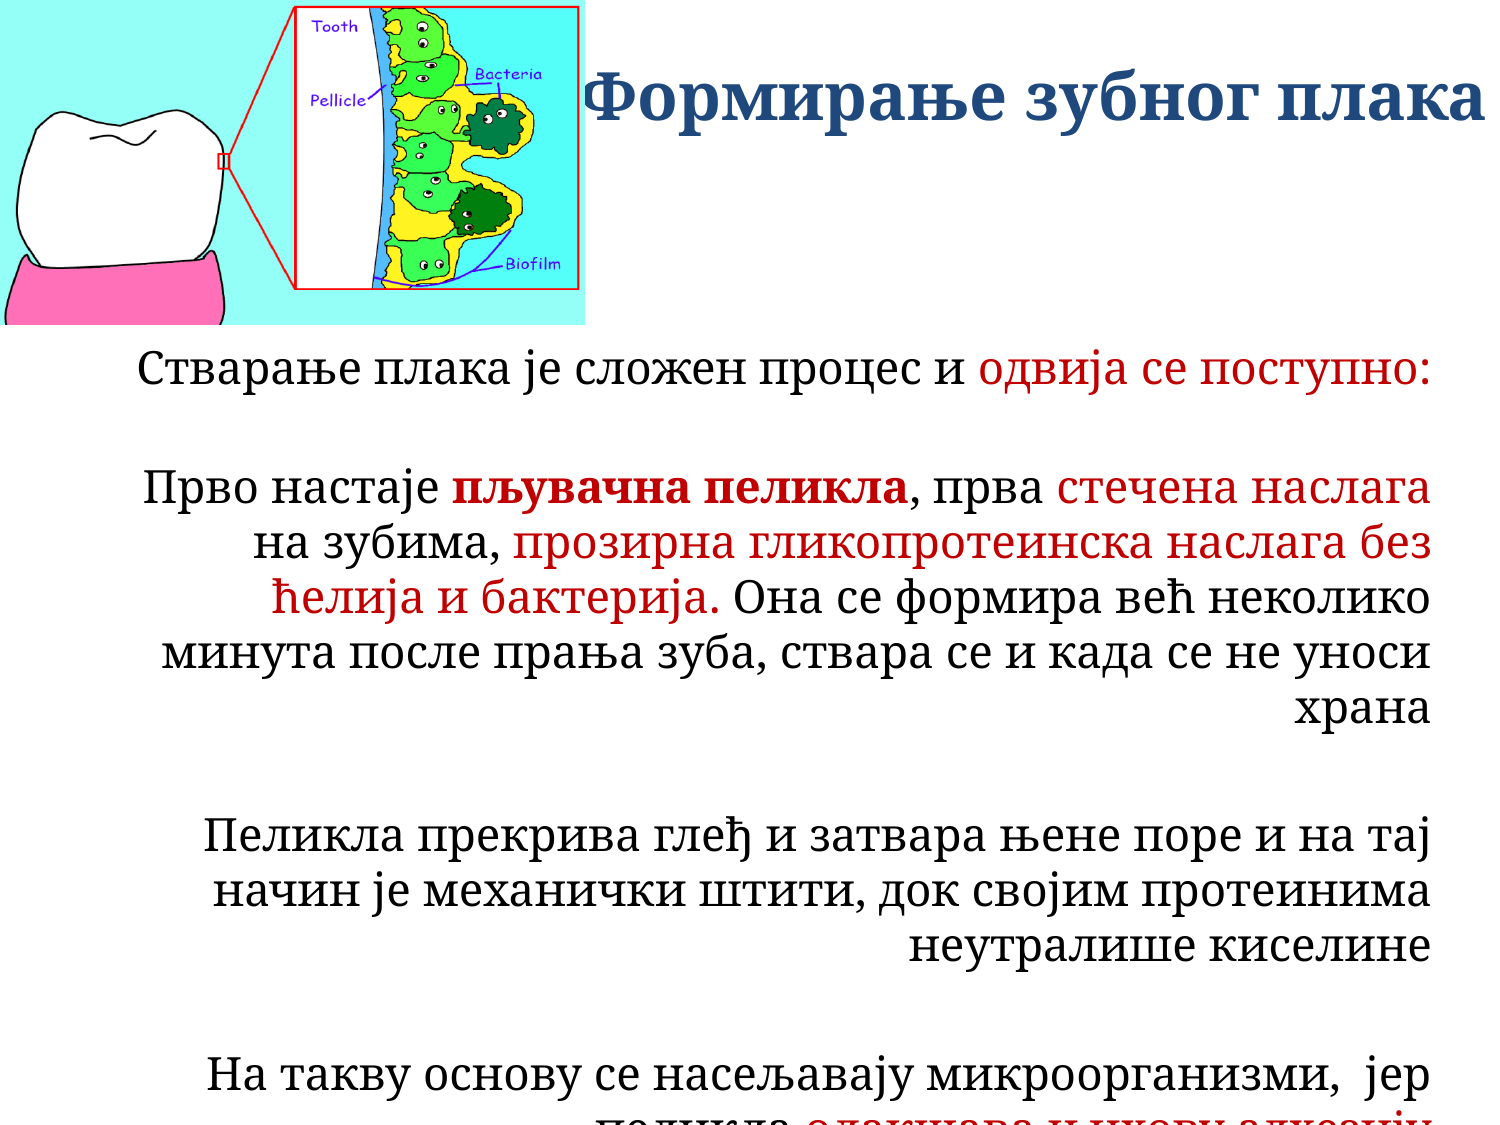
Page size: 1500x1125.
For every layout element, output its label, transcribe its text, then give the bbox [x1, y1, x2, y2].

title Формирање зубног плака [585, 0, 1500, 188]
picture [0, 0, 585, 325]
list Стварање плака је сложен процес и одвија се поступно: Прво настаје пљувачна пеликла, прва стечена наслага на зубима, прозирна гликопротеинска наслага без ћелија и бактерија. Она се формира већ неколико минута после прања зуба, стварa се и кaдa се не уноси хрaнa Пеликла прекрива глеђ и затвара њене поре и на тај начин је механички штити, док својим протеинима неутралише киселине На такву основу се насељавају микроорганизми, јер пеликла олакшава њихову адхезију [29, 266, 1448, 1043]
